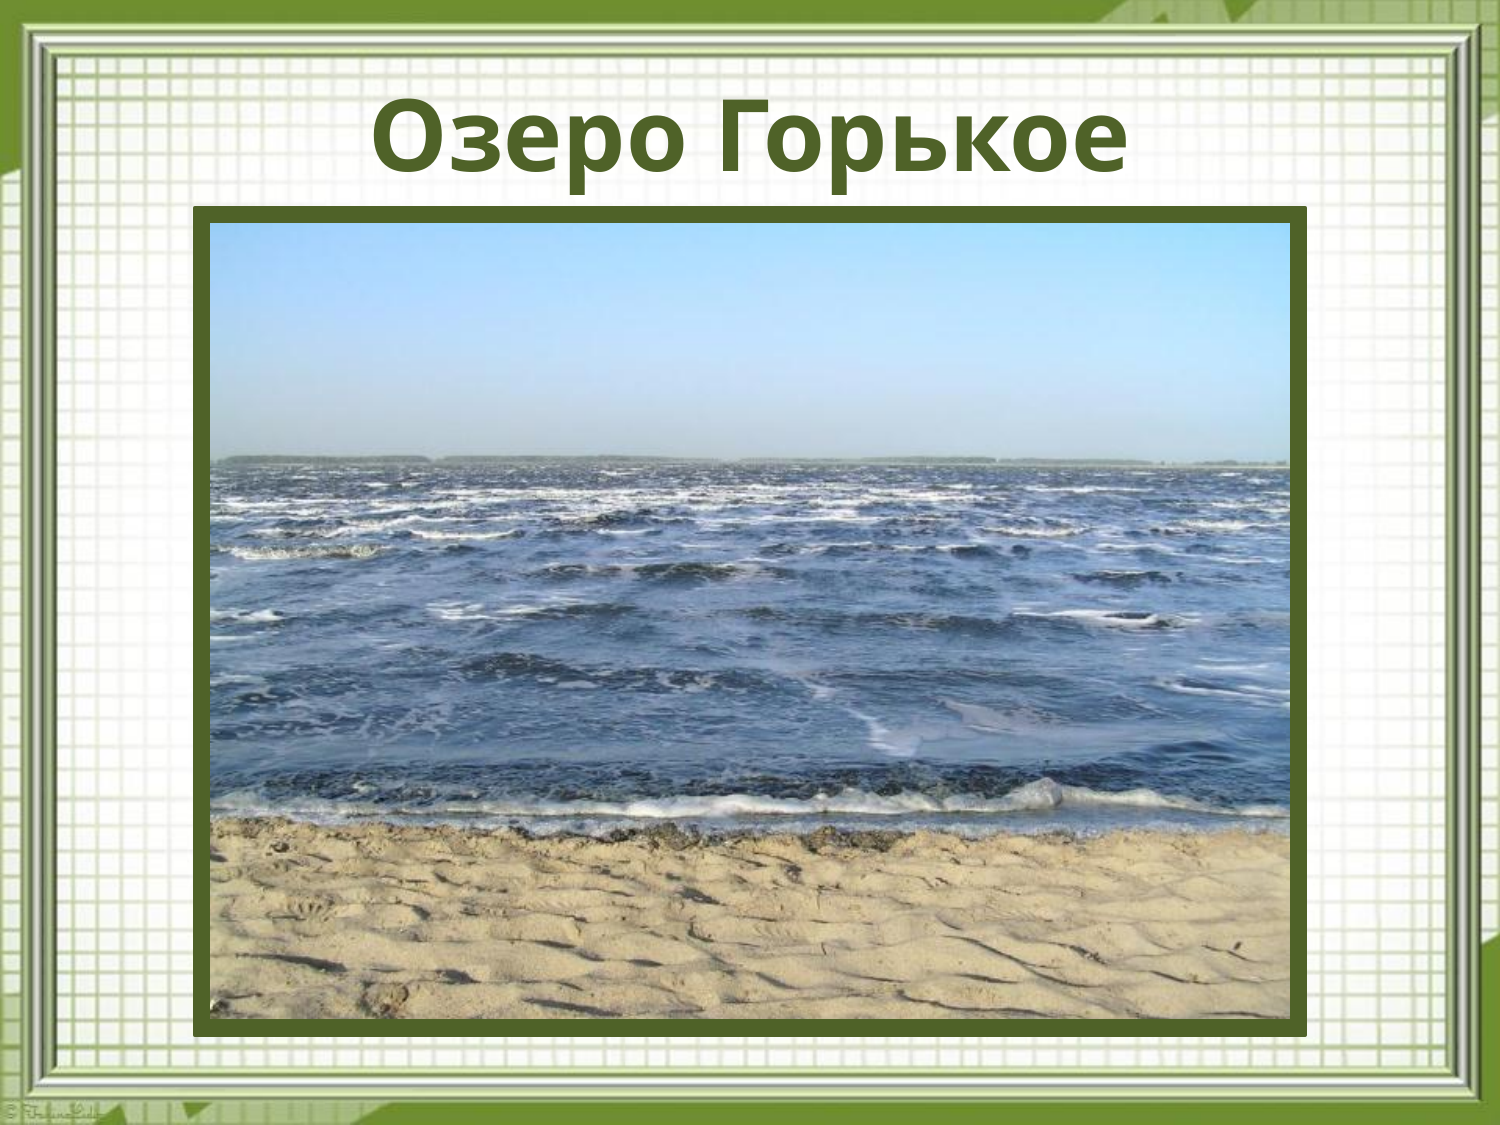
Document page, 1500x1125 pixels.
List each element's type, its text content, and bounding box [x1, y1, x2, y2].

title Озеро Горькое [75, 78, 1425, 185]
text_box [193, 206, 1307, 1037]
picture [0, 0, 1500, 1125]
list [209, 219, 1291, 1024]
